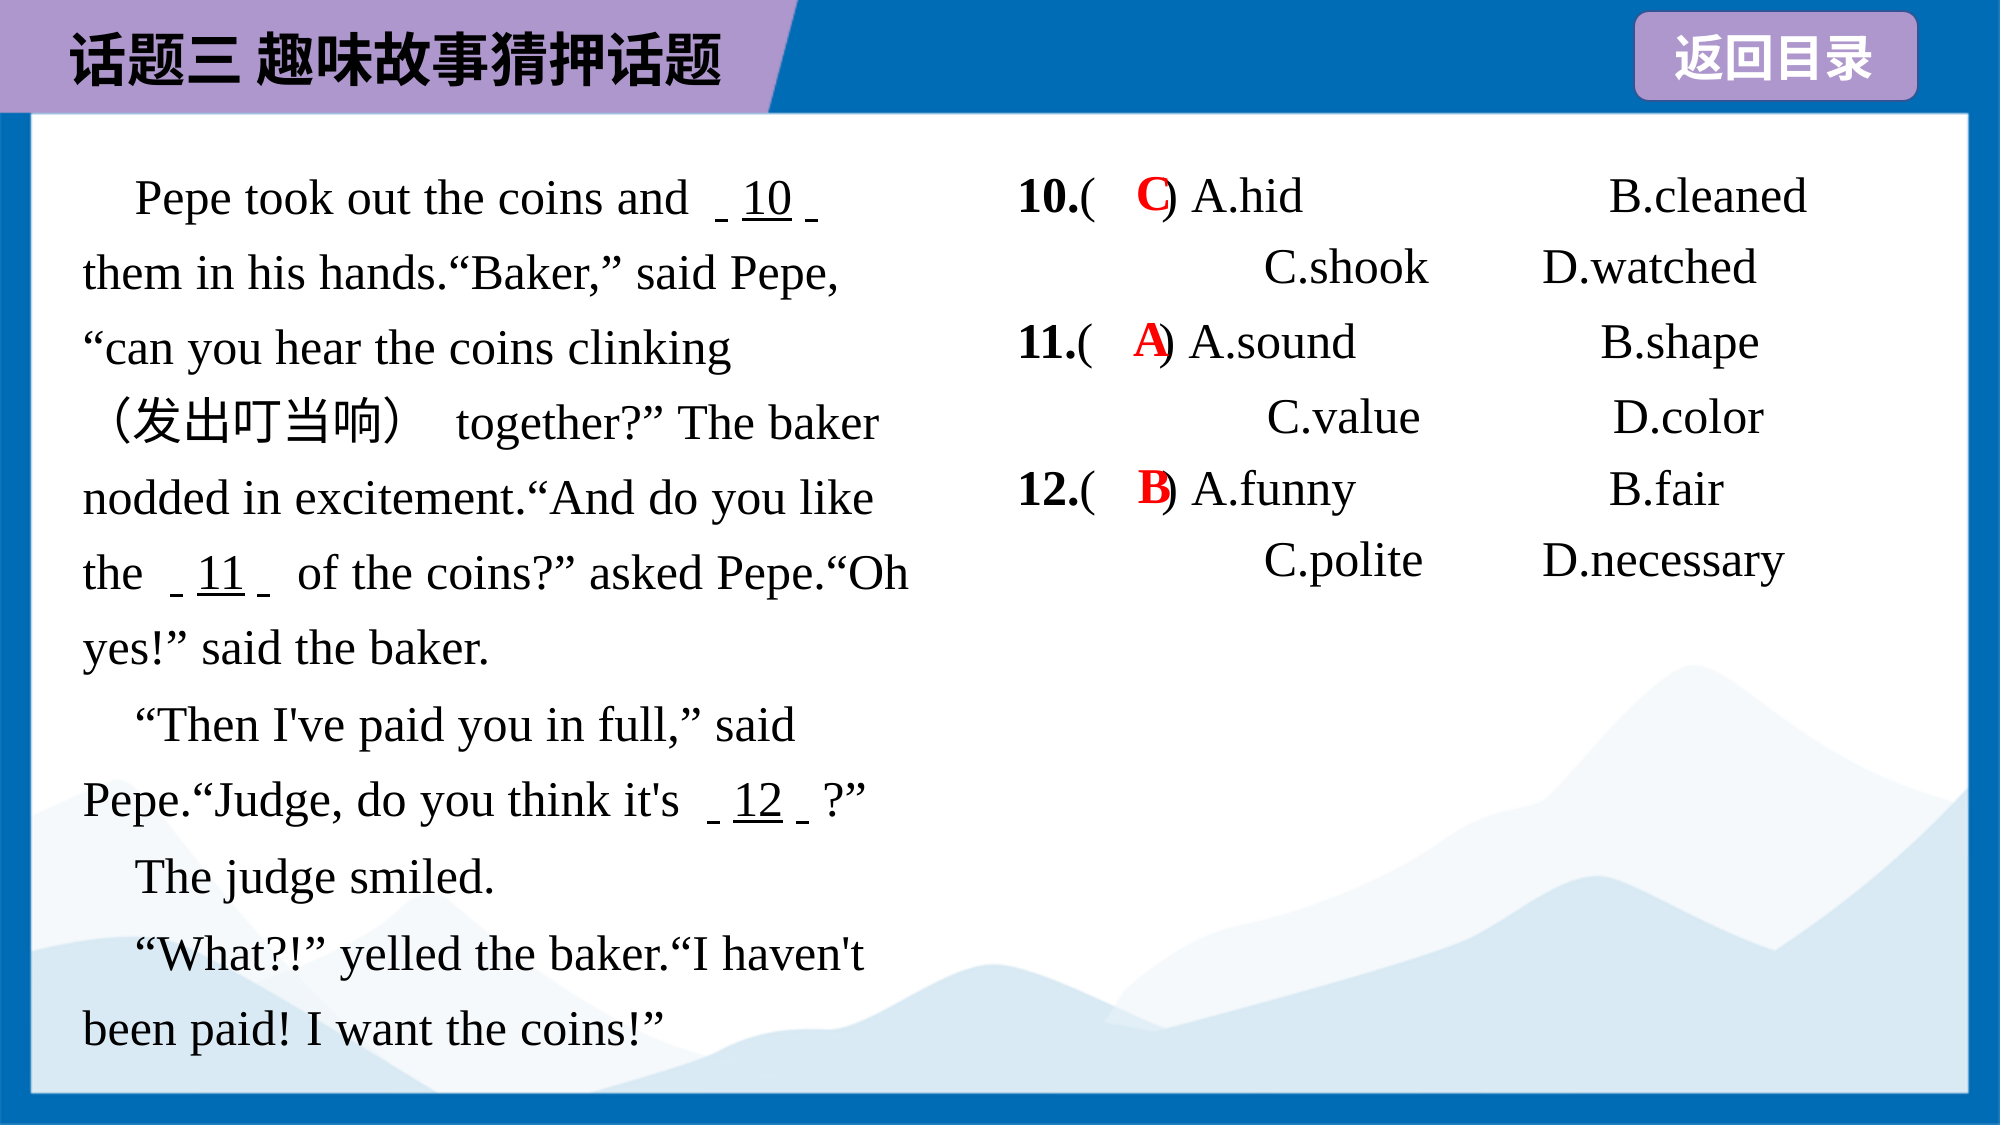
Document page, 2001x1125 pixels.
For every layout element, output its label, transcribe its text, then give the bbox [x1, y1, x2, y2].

text_box A [1114, 293, 1188, 362]
text_box C [1117, 147, 1190, 216]
text_box Pepe took out the coins and . .10. . them in his hands.“Baker,” said Pepe, “can you hear the coins clinking （发出叮当响） together?” The baker nodded in excitement.“And do you like the . .11. . of the coins?” asked Pepe.“Oh yes!” said the baker. “Then I've paid you in full,” said Pepe.“Judge, do you think it's . .12. .?” The judge smiled. “What?!” yelled the baker.“I haven't been paid! I want the coins!” [82, 147, 984, 1056]
text_box 11.( ) A.sound B.shape C.value D.color [1016, 293, 1919, 435]
text_box B [1119, 440, 1190, 509]
text_box 10.( ) A.hid B.cleaned C.shook D.watched [1016, 147, 1919, 288]
text_box 12.( ) A.funny B.fair C.polite D.necessary [1016, 440, 1919, 581]
picture [0, 0, 2000, 1125]
